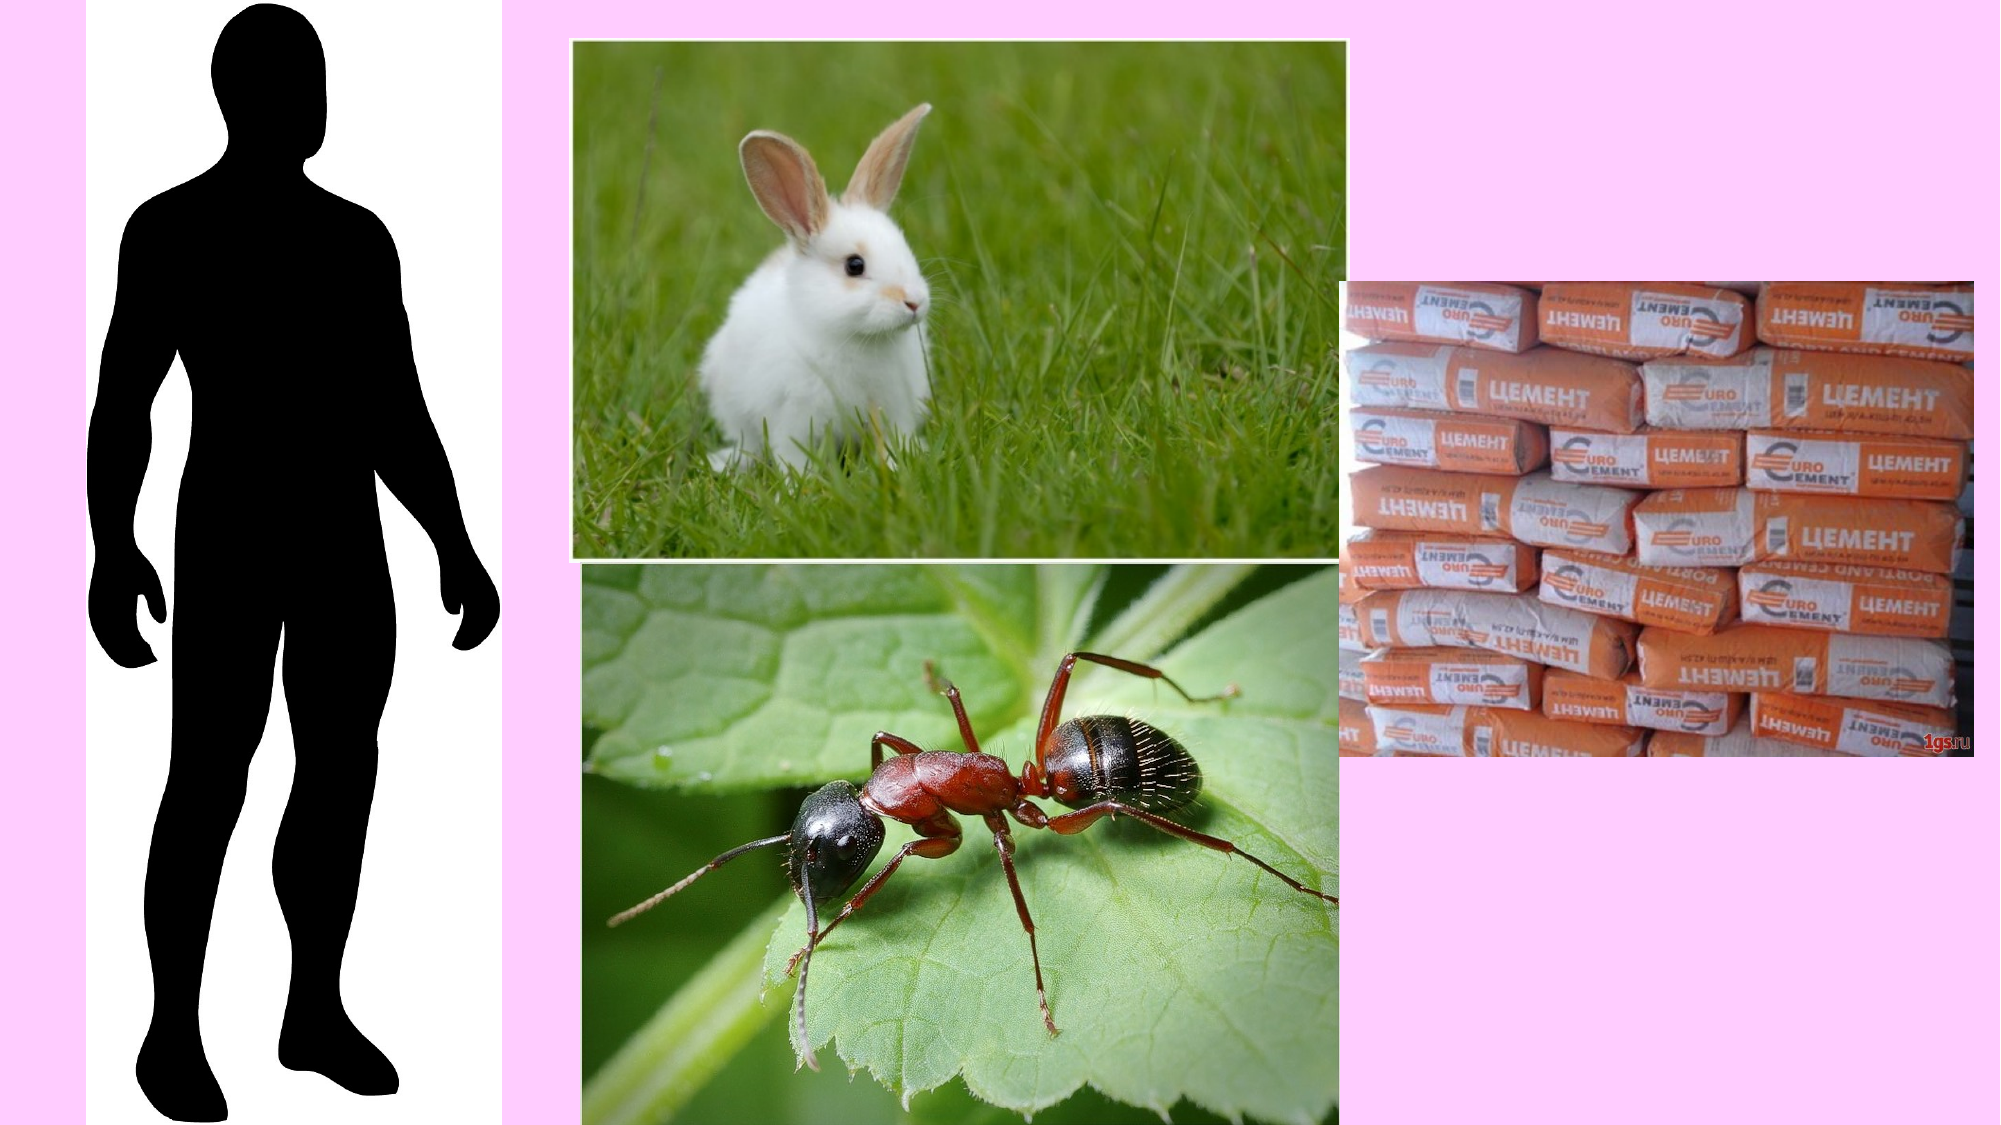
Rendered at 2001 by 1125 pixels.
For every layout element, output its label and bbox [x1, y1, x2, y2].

picture [86, 0, 502, 1125]
picture [569, 38, 1974, 1125]
